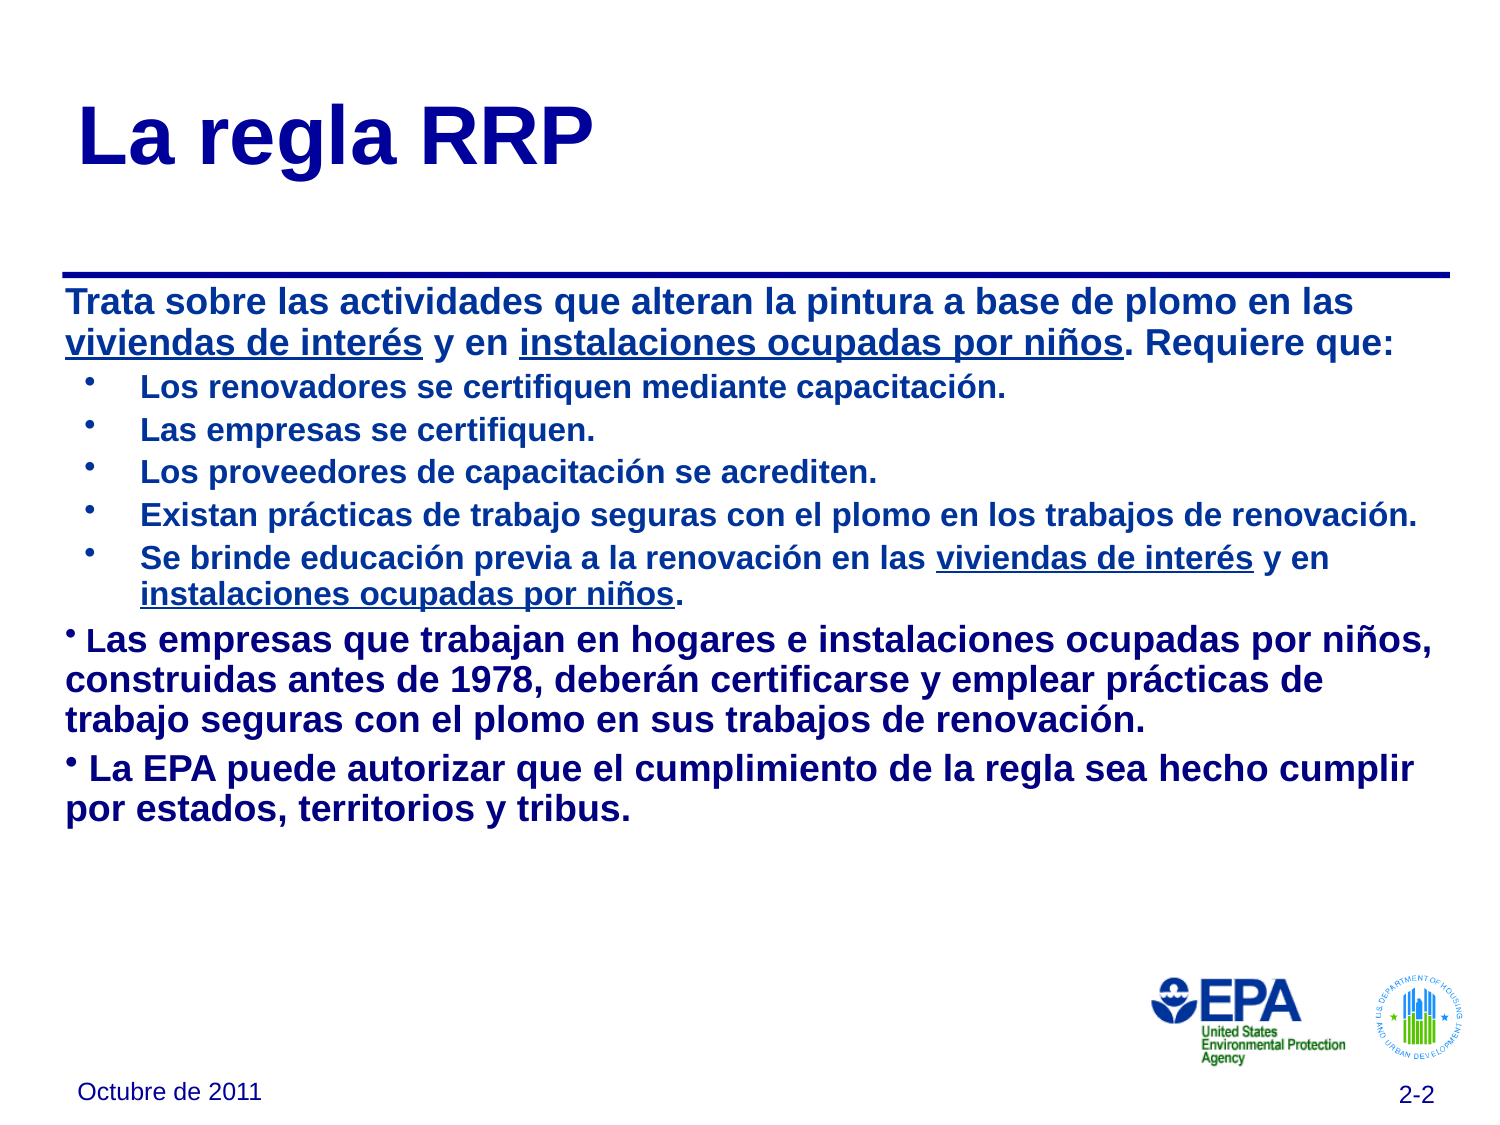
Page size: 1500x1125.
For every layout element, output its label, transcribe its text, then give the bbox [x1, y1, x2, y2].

title La regla RRP [62, 24, 1451, 238]
list Trata sobre las actividades que alteran la pintura a base de plomo en las viviendas de interés y en instalaciones ocupadas por niños. Requiere que: Los renovadores se certifiquen mediante capacitación. Las empresas se certifiquen. Los proveedores de capacitación se acrediten. Existan prácticas de trabajo seguras con el plomo en los trabajos de renovación. Se brinde educación previa a la renovación en las viviendas de interés y en instalaciones ocupadas por niños. Las empresas que trabajan en hogares e instalaciones ocupadas por niños, construidas antes de 1978, deberán certificarse y emplear prácticas de trabajo seguras con el plomo en sus trabajos de renovación. La EPA puede autorizar que el cumplimiento de la regla sea hecho cumplir por estados, territorios y tribus. [49, 274, 1451, 1063]
slide_number Octubre de 2011 [62, 1063, 376, 1113]
slide_number 2-2 [1137, 1063, 1451, 1113]
picture [1451, 974, 1463, 1060]
